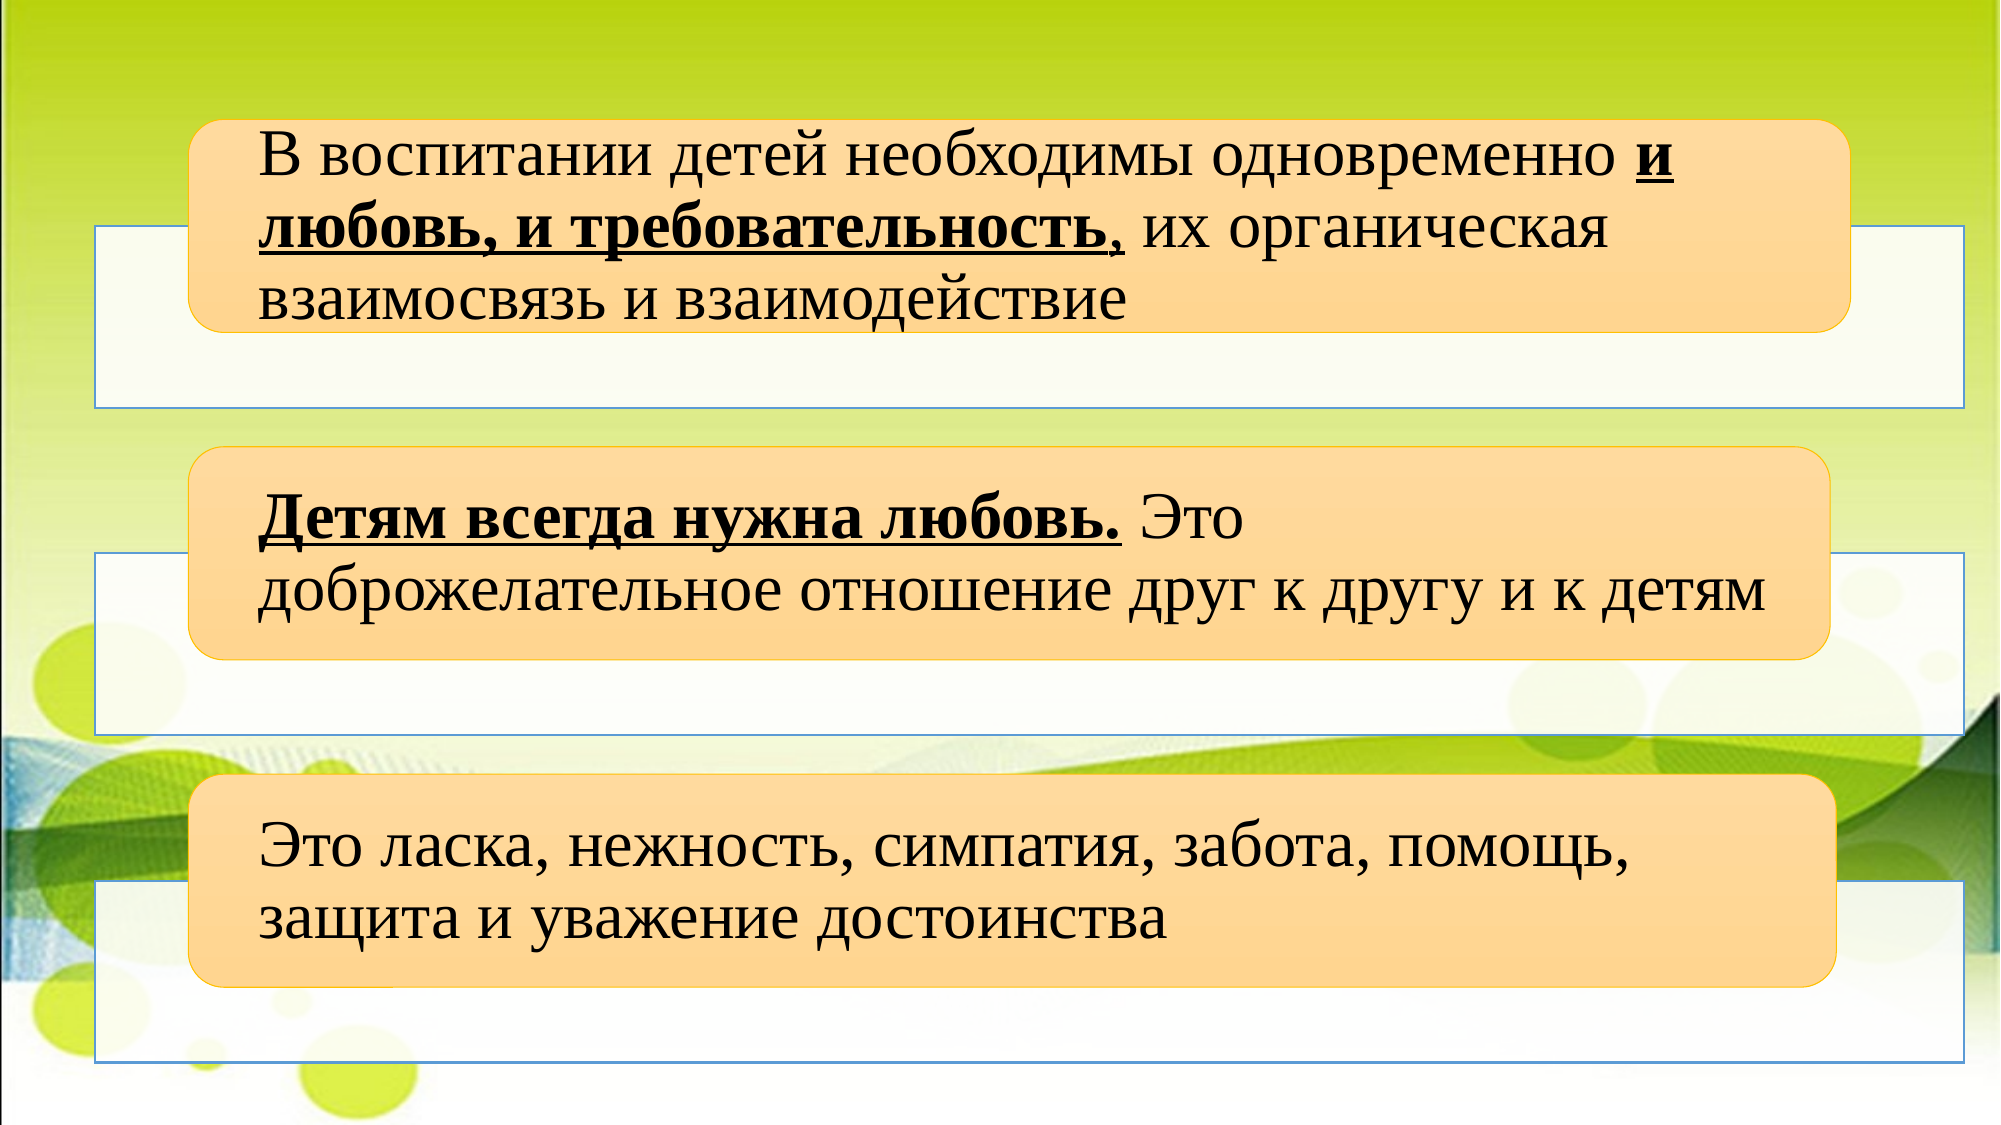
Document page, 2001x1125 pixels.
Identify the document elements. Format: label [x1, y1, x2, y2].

picture [0, 0, 2000, 1125]
list [94, 112, 1965, 1070]
